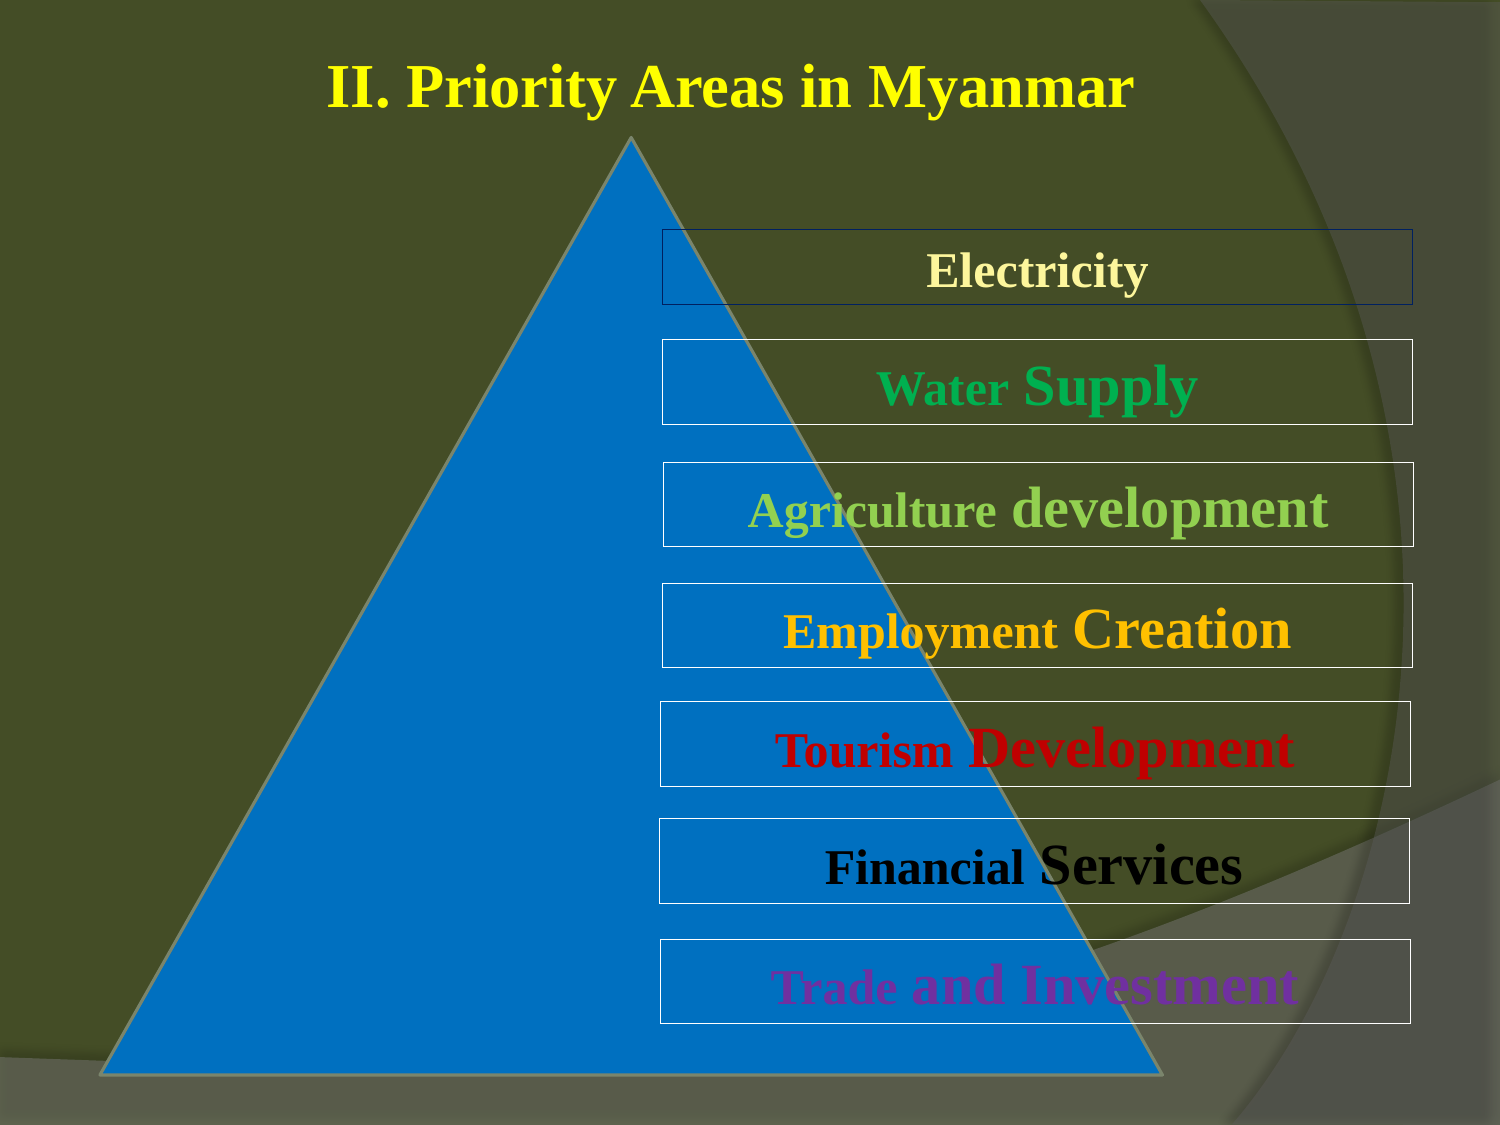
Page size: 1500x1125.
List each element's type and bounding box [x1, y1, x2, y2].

text_box [99, 37, 1414, 1076]
